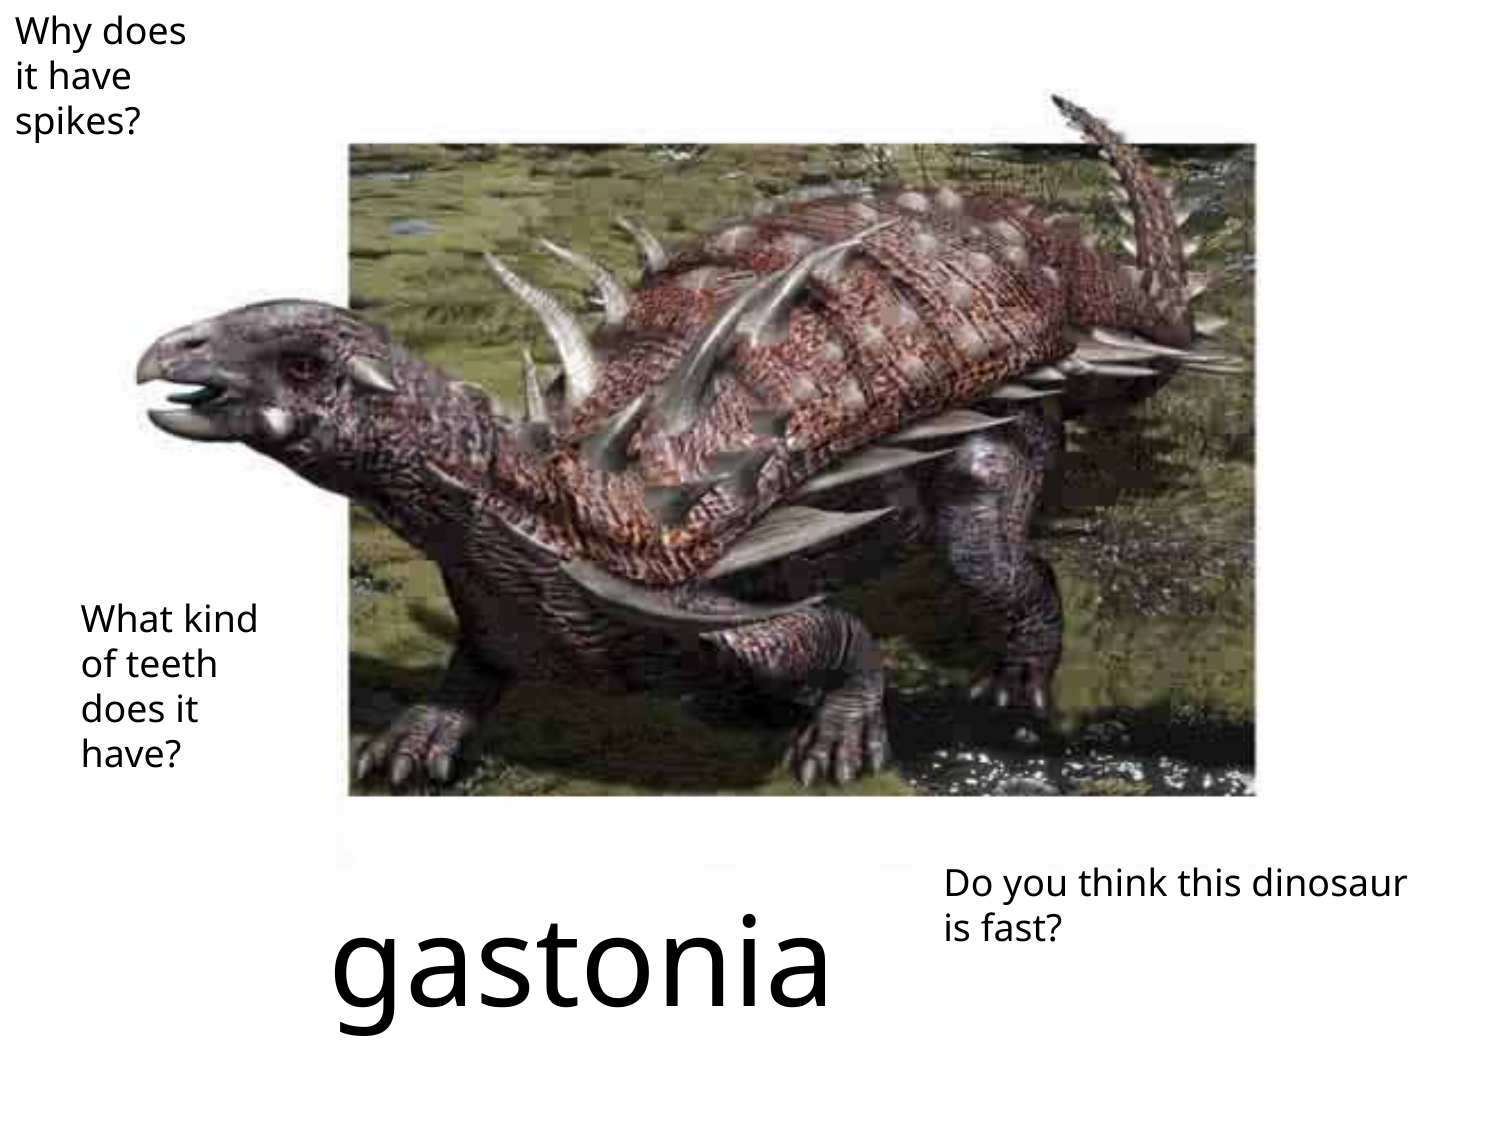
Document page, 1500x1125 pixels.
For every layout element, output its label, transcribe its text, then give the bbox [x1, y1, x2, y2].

text_box Why does it have spikes? [0, 0, 63, 150]
text_box gastonia [313, 967, 1288, 1040]
picture [65, 0, 1425, 959]
